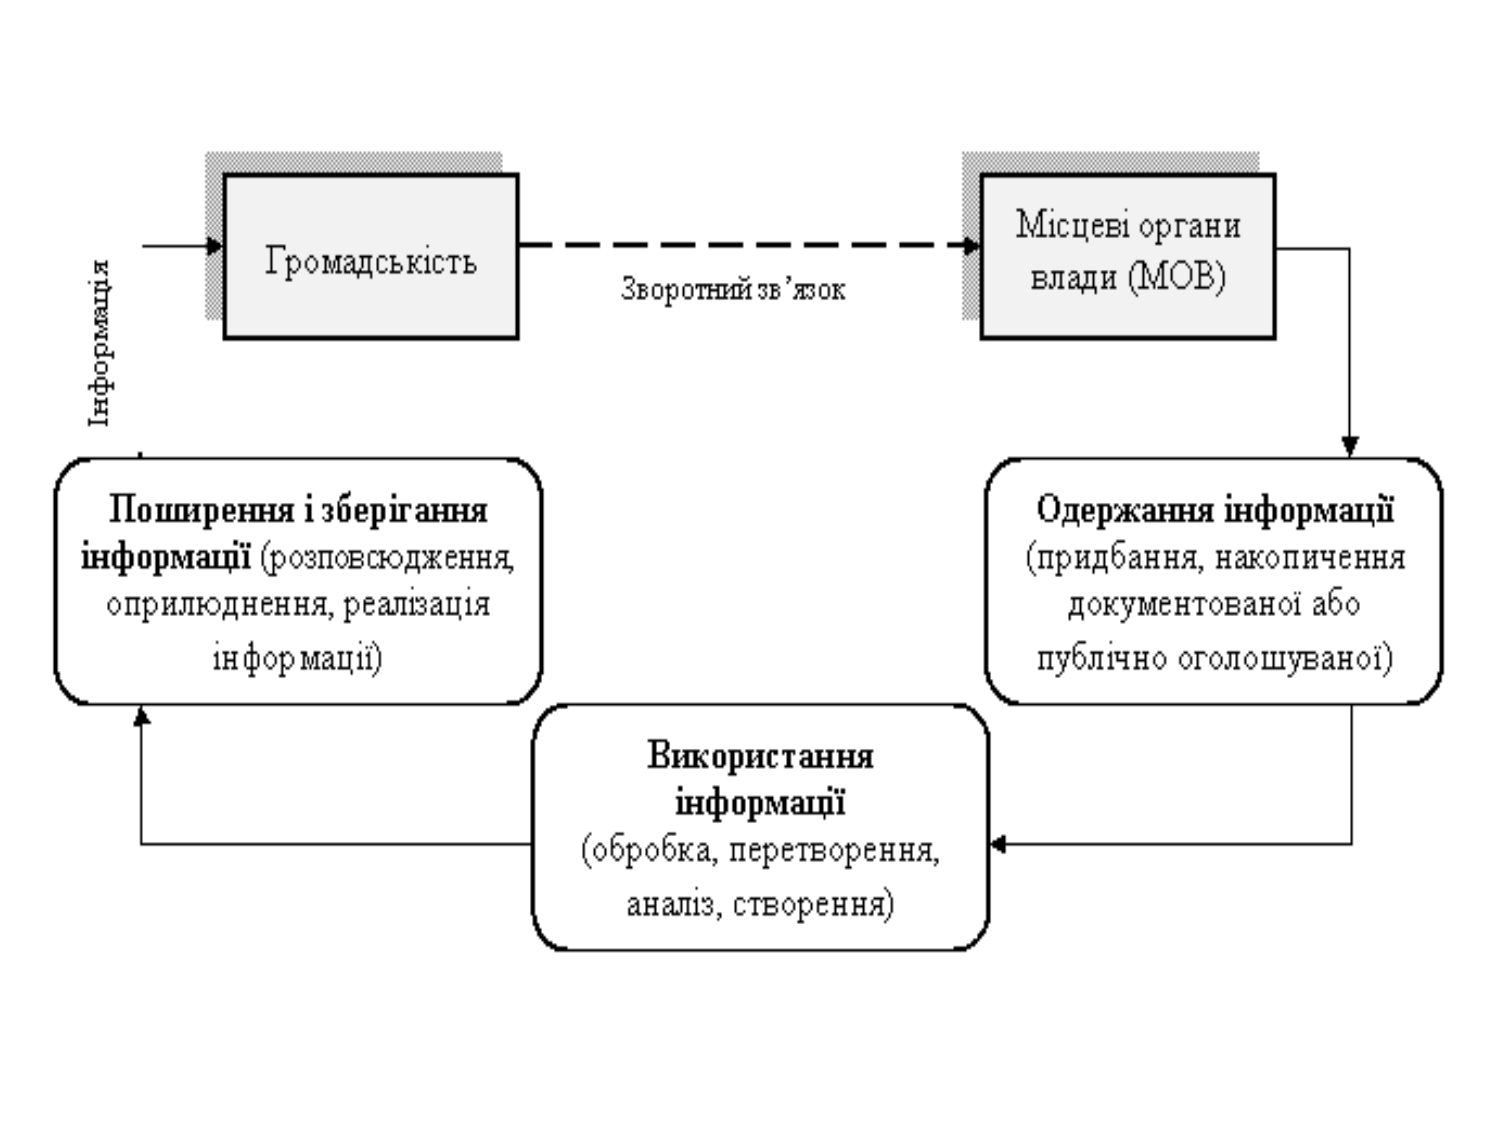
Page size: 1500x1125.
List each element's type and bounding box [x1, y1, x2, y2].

list [0, 136, 1500, 1012]
